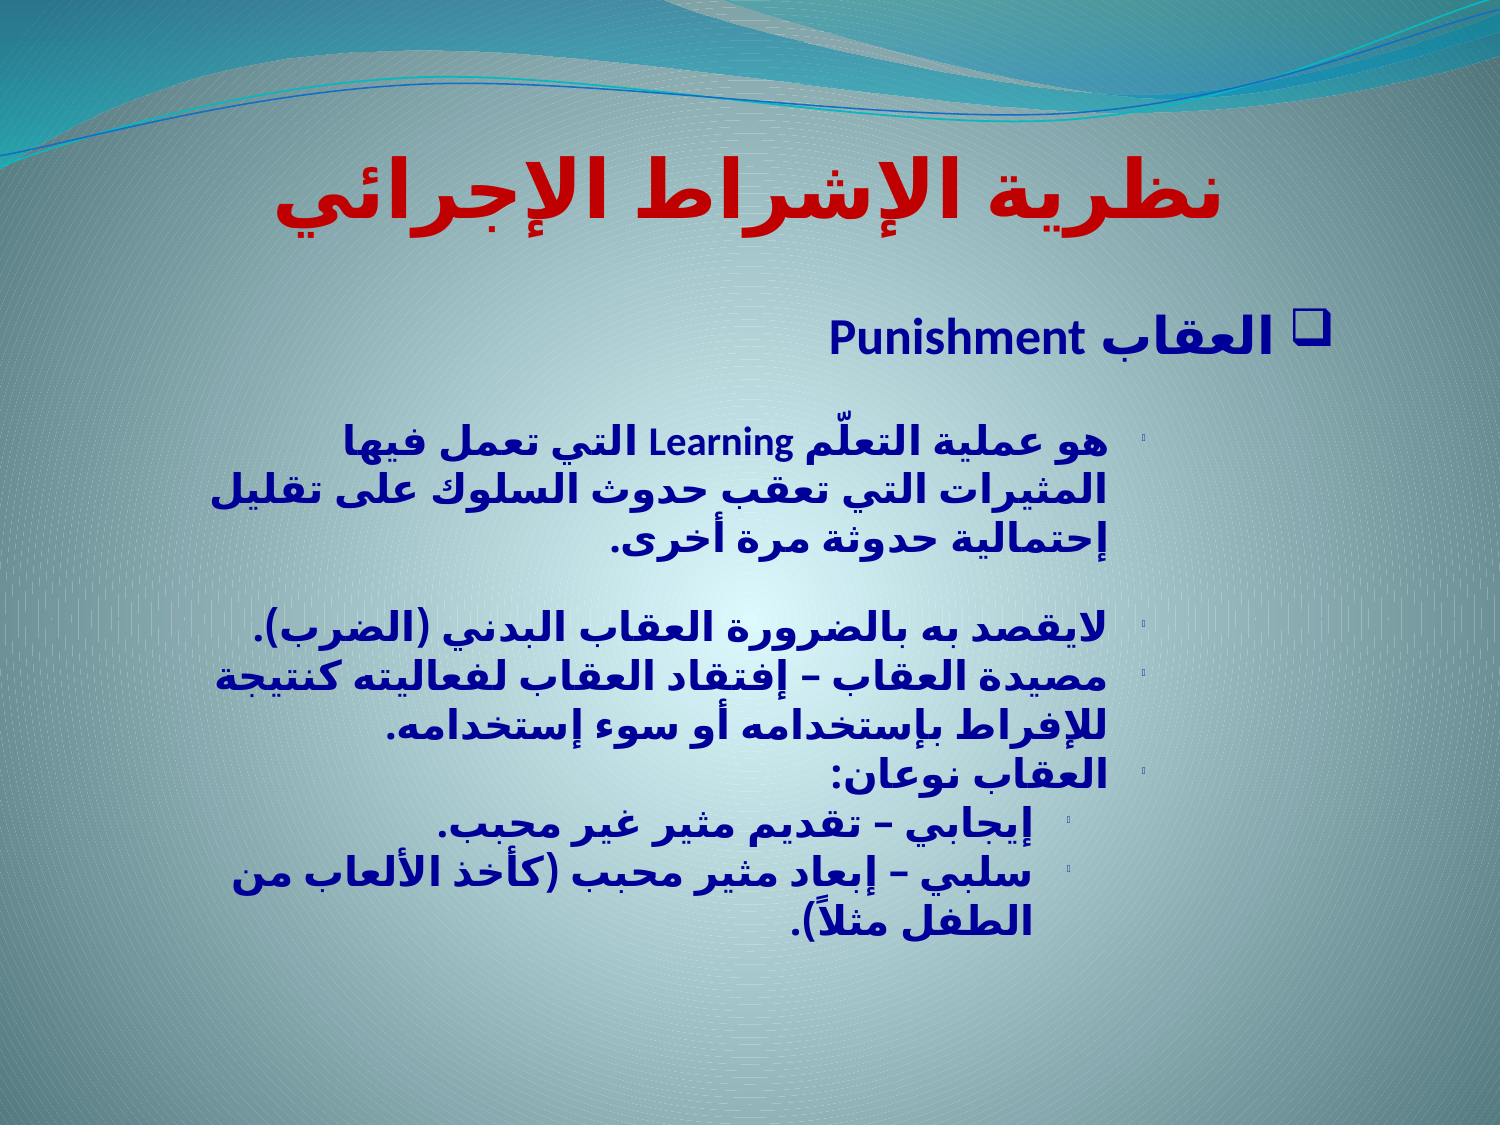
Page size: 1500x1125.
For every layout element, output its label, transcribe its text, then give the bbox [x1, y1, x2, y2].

text_box نظرية الإشراط الإجرائي [150, 102, 1350, 270]
text_box العقاب Punishment هو عملية التعلّم Learning التي تعمل فيها المثيرات التي تعقب حدوث السلوك على تقليل إحتمالية حدوثة مرة أخرى. لايقصد به بالضرورة العقاب البدني (الضرب). مصيدة العقاب – إفتقاد العقاب لفعاليته كنتيجة للإفراط بإستخدامه أو سوء إستخدامه. العقاب نوعان: إيجابي – تقديم مثير غير محبب. سلبي – إبعاد مثير محبب (كأخذ الألعاب من الطفل مثلاً). [150, 295, 1350, 956]
